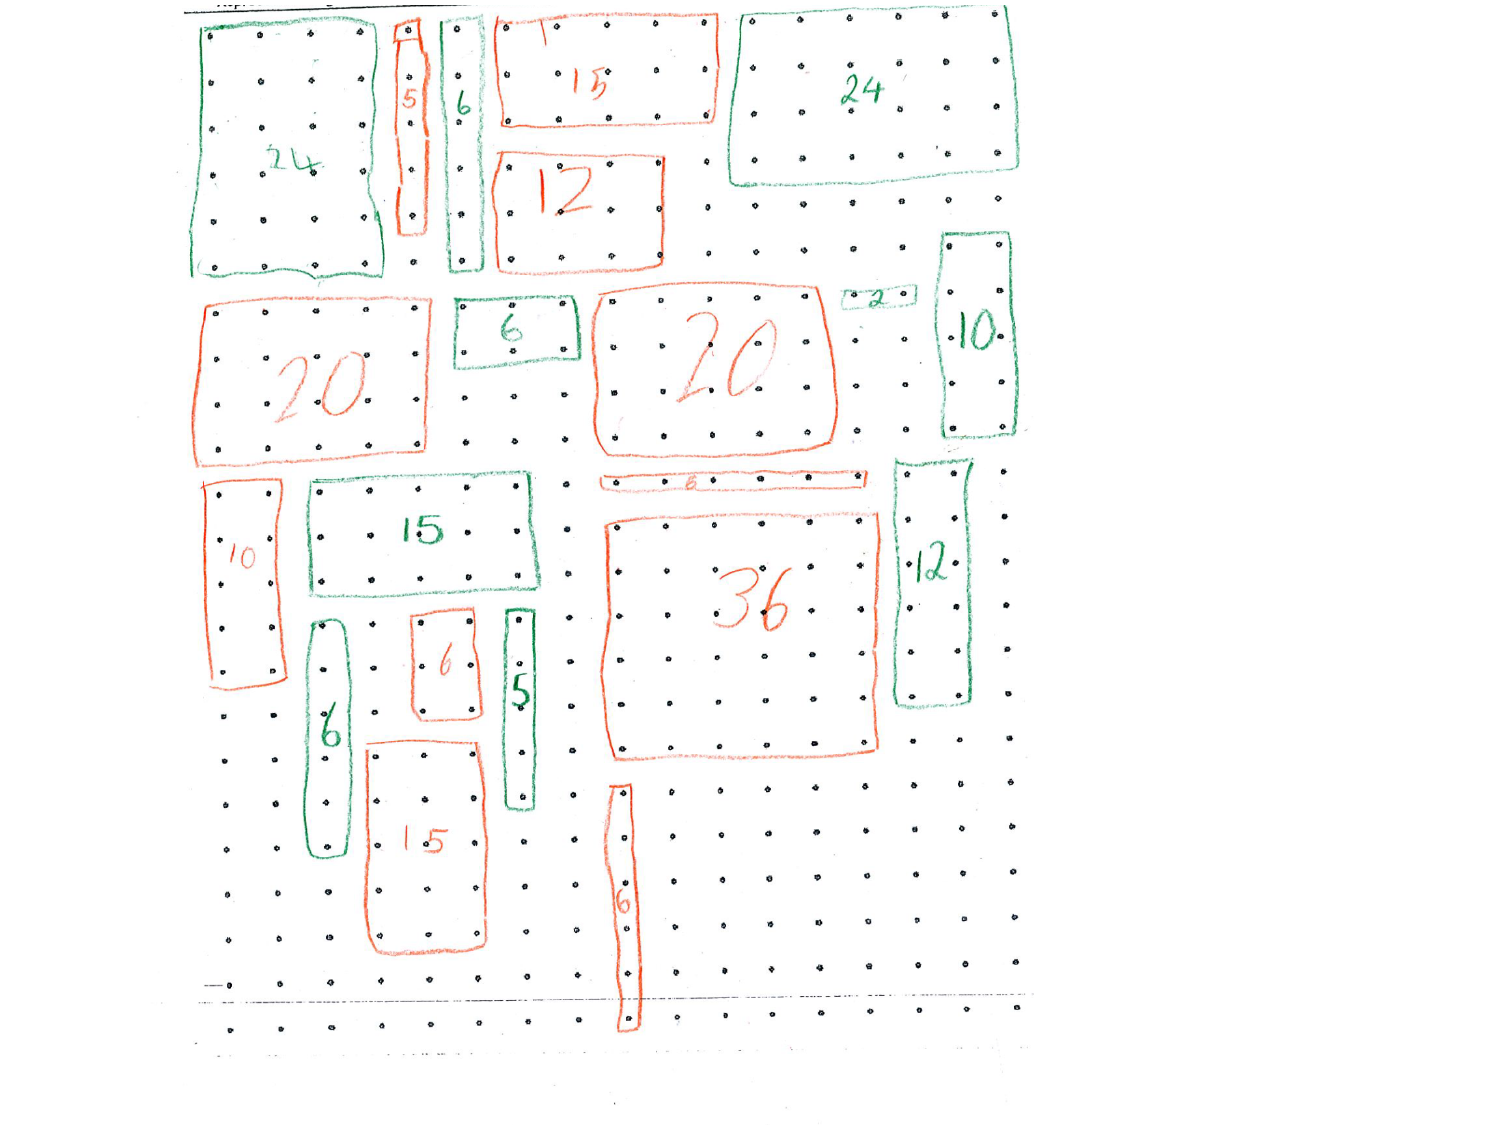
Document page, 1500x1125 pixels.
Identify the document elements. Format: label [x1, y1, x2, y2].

picture [135, 4, 1034, 1125]
